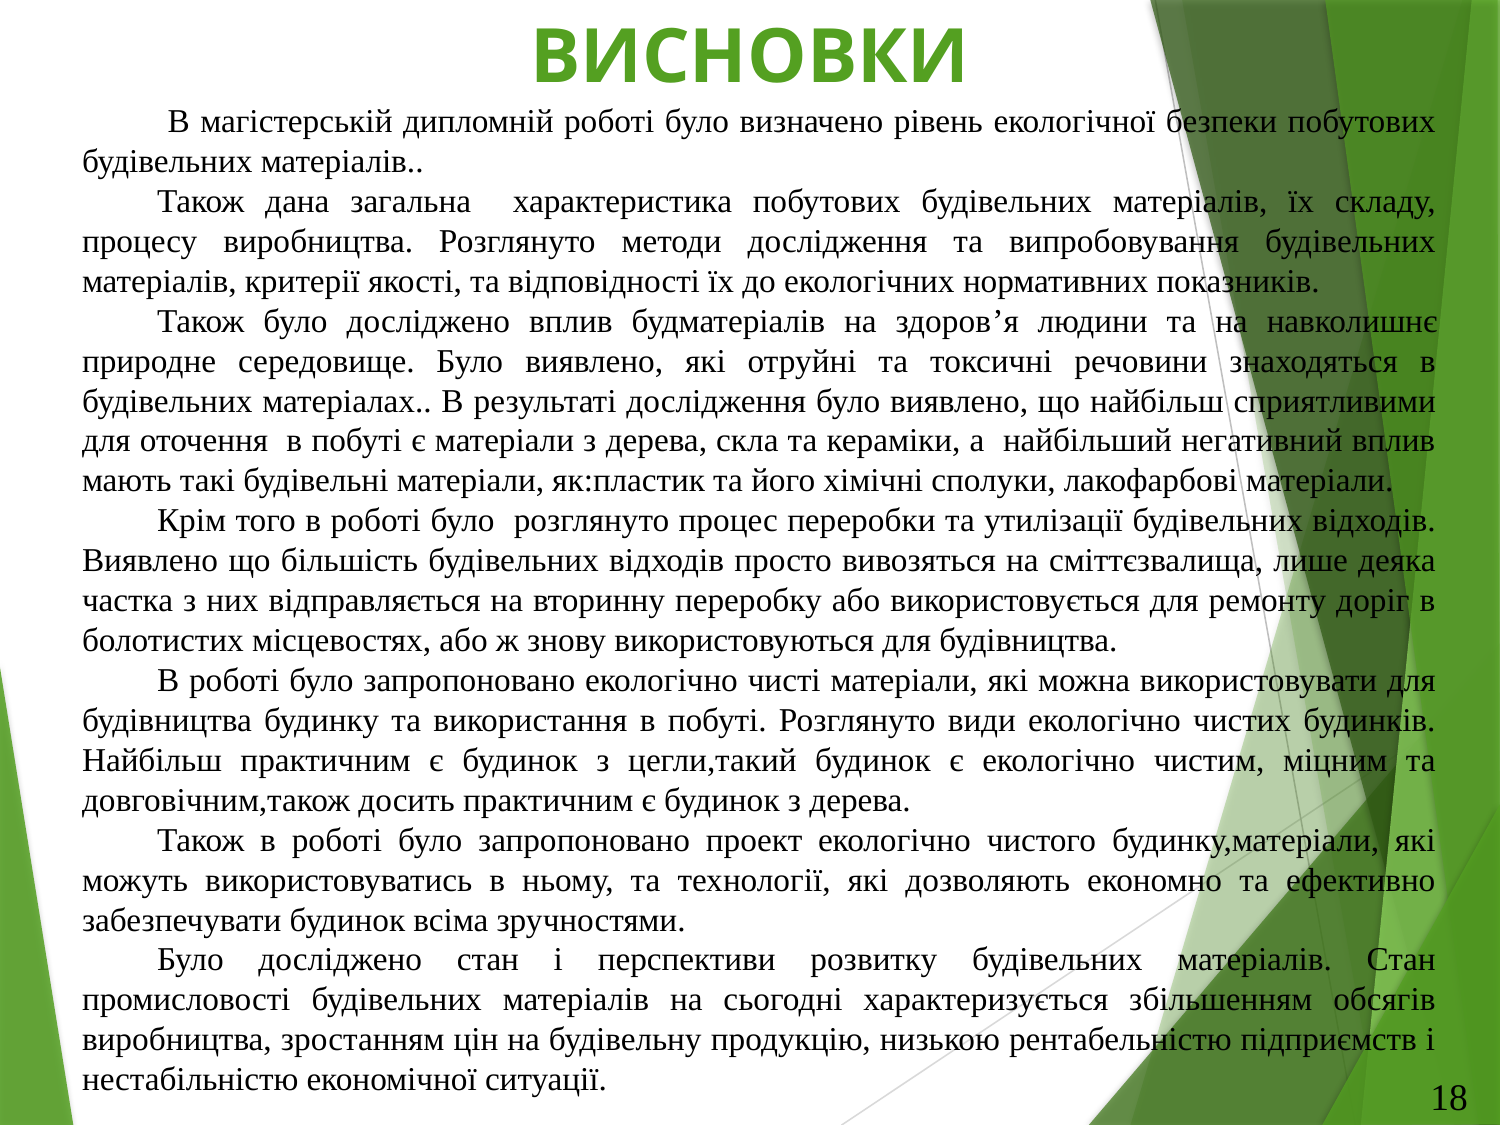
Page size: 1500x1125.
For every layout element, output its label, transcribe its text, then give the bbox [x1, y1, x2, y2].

text_box 18 [1412, 1064, 1486, 1125]
title ВИСНОВКИ [178, 0, 1322, 91]
list В магістерській дипломній роботі було визначено рівень екологічної безпеки побутових будівельних матеріалів.. Також дана загальна характеристика побутових будівельних матеріалів, їх складу, процесу виробництва. Розглянуто методи дослідження та випробовування будівельних матеріалів, критерії якості, та відповідності їх до екологічних нормативних показників. Також було досліджено вплив будматеріалів на здоров’я людини та на навколишнє природне середовище. Було виявлено, які отруйні та токсичні речовини знаходяться в будівельних матеріалах.. В результаті дослідження було виявлено, що найбільш сприятливими для оточення в побуті є матеріали з дерева, скла та кераміки, а найбільший негативний вплив мають такі будівельні матеріали, як:пластик та його хімічні сполуки, лакофарбові матеріали. Крім того в роботі було розглянуто процес переробки та утилізації будівельних відходів. Виявлено що більшість будівельних відходів просто вивозяться на сміттєзвалища, лише деяка частка з них відправляється на вторинну переробку або використовується для ремонту доріг в болотистих місцевостях, або ж знову використовуються для будівництва. В роботі було запропоновано екологічно чисті матеріали, які можна використовувати для будівництва будинку та використання в побуті. Розглянуто види екологічно чистих будинків. Найбільш практичним є будинок з цегли,такий будинок є екологічно чистим, міцним та довговічним,також досить практичним є будинок з дерева. Також в роботі було запропоновано проект екологічно чистого будинку,матеріали, які можуть використовуватись в ньому, та технології, які дозволяють економно та ефективно забезпечувати будинок всіма зручностями. Було досліджено стан і перспективи розвитку будівельних матеріалів. Стан промисловості будівельних матеріалів на сьогодні характеризується збільшенням обсягів виробництва, зростанням цін на будівельну продукцію, низькою рентабельністю підприємств і нестабільністю економічної ситуації. [67, 91, 1453, 1125]
